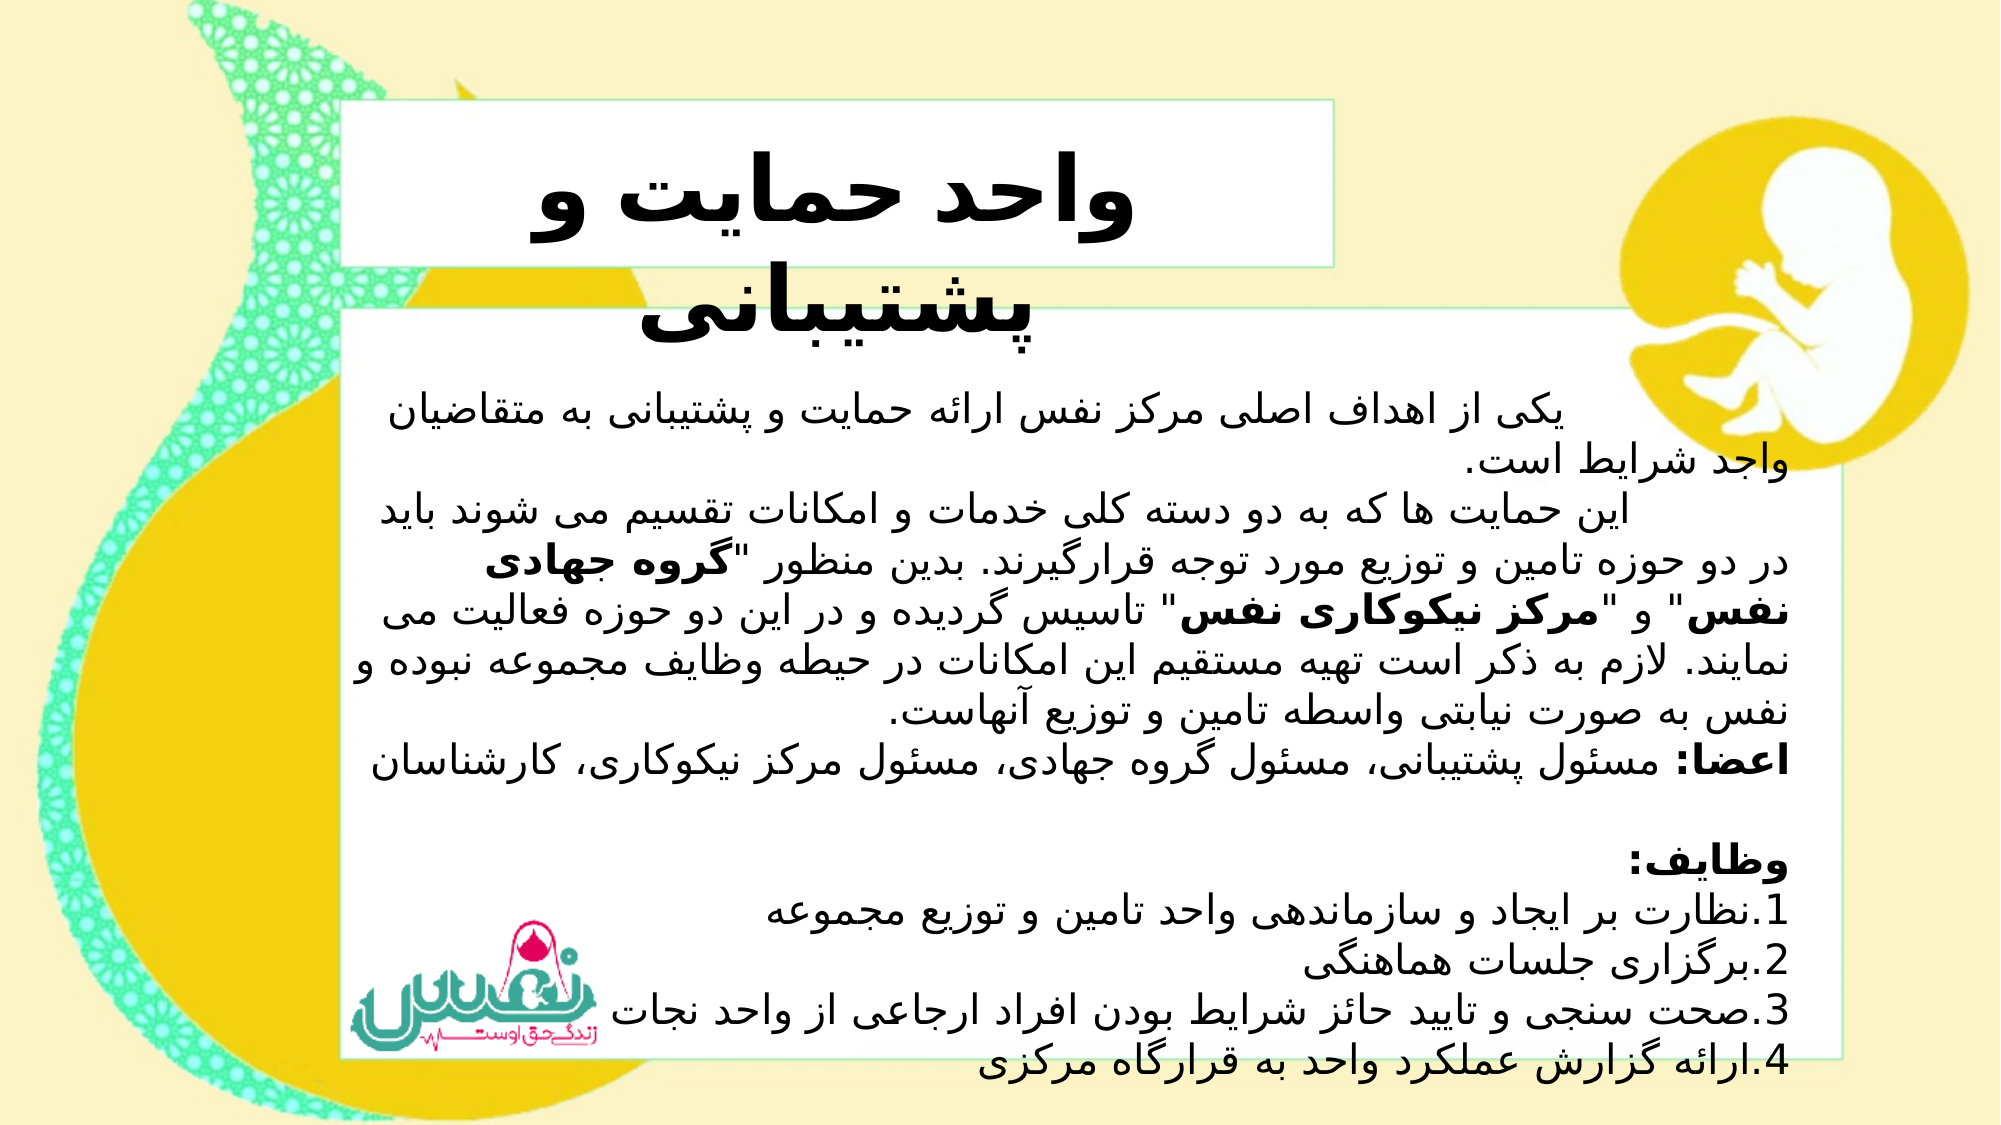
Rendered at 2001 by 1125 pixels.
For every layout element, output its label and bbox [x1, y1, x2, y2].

list [0, 0, 2000, 1125]
